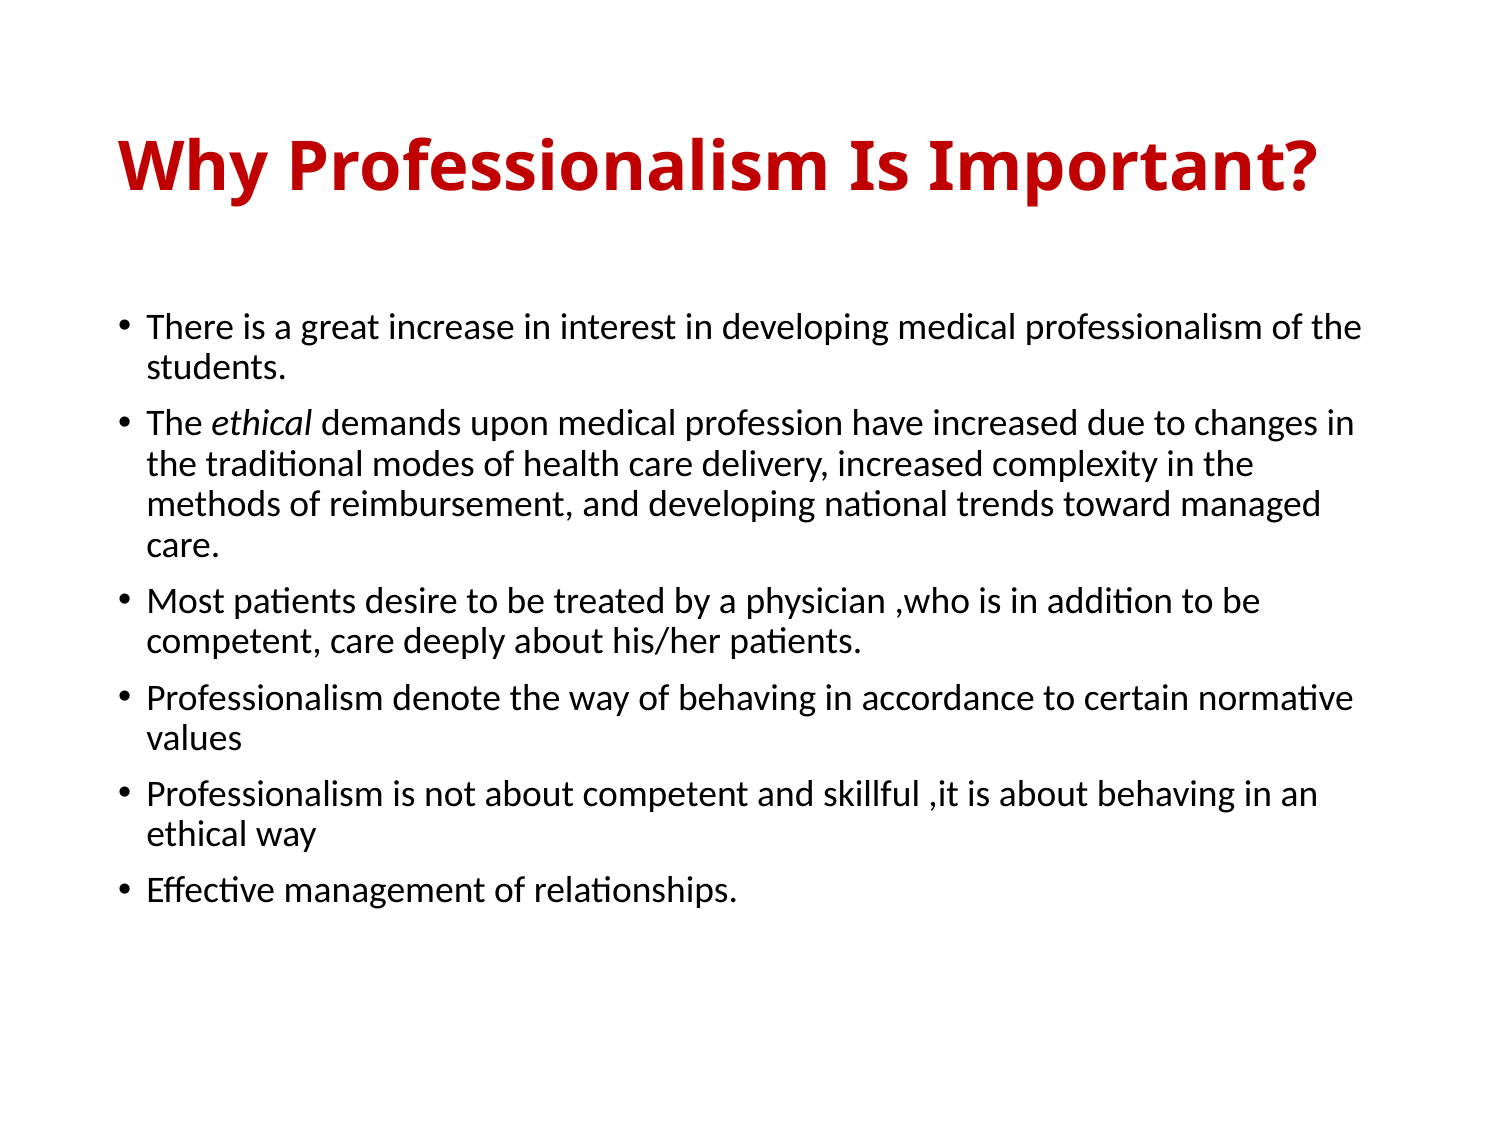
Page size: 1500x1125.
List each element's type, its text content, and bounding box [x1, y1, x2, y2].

title Why Professionalism Is Important? [103, 59, 1397, 278]
list There is a great increase in interest in developing medical professionalism of the students. The ethical demands upon medical profession have increased due to changes in the traditional modes of health care delivery, increased complexity in the methods of reimbursement, and developing national trends toward managed care. Most patients desire to be treated by a physician ,who is in addition to be competent, care deeply about his/her patients. Professionalism denote the way of behaving in accordance to certain normative values Professionalism is not about competent and skillful ,it is about behaving in an ethical way Effective management of relationships. [103, 299, 1397, 1014]
